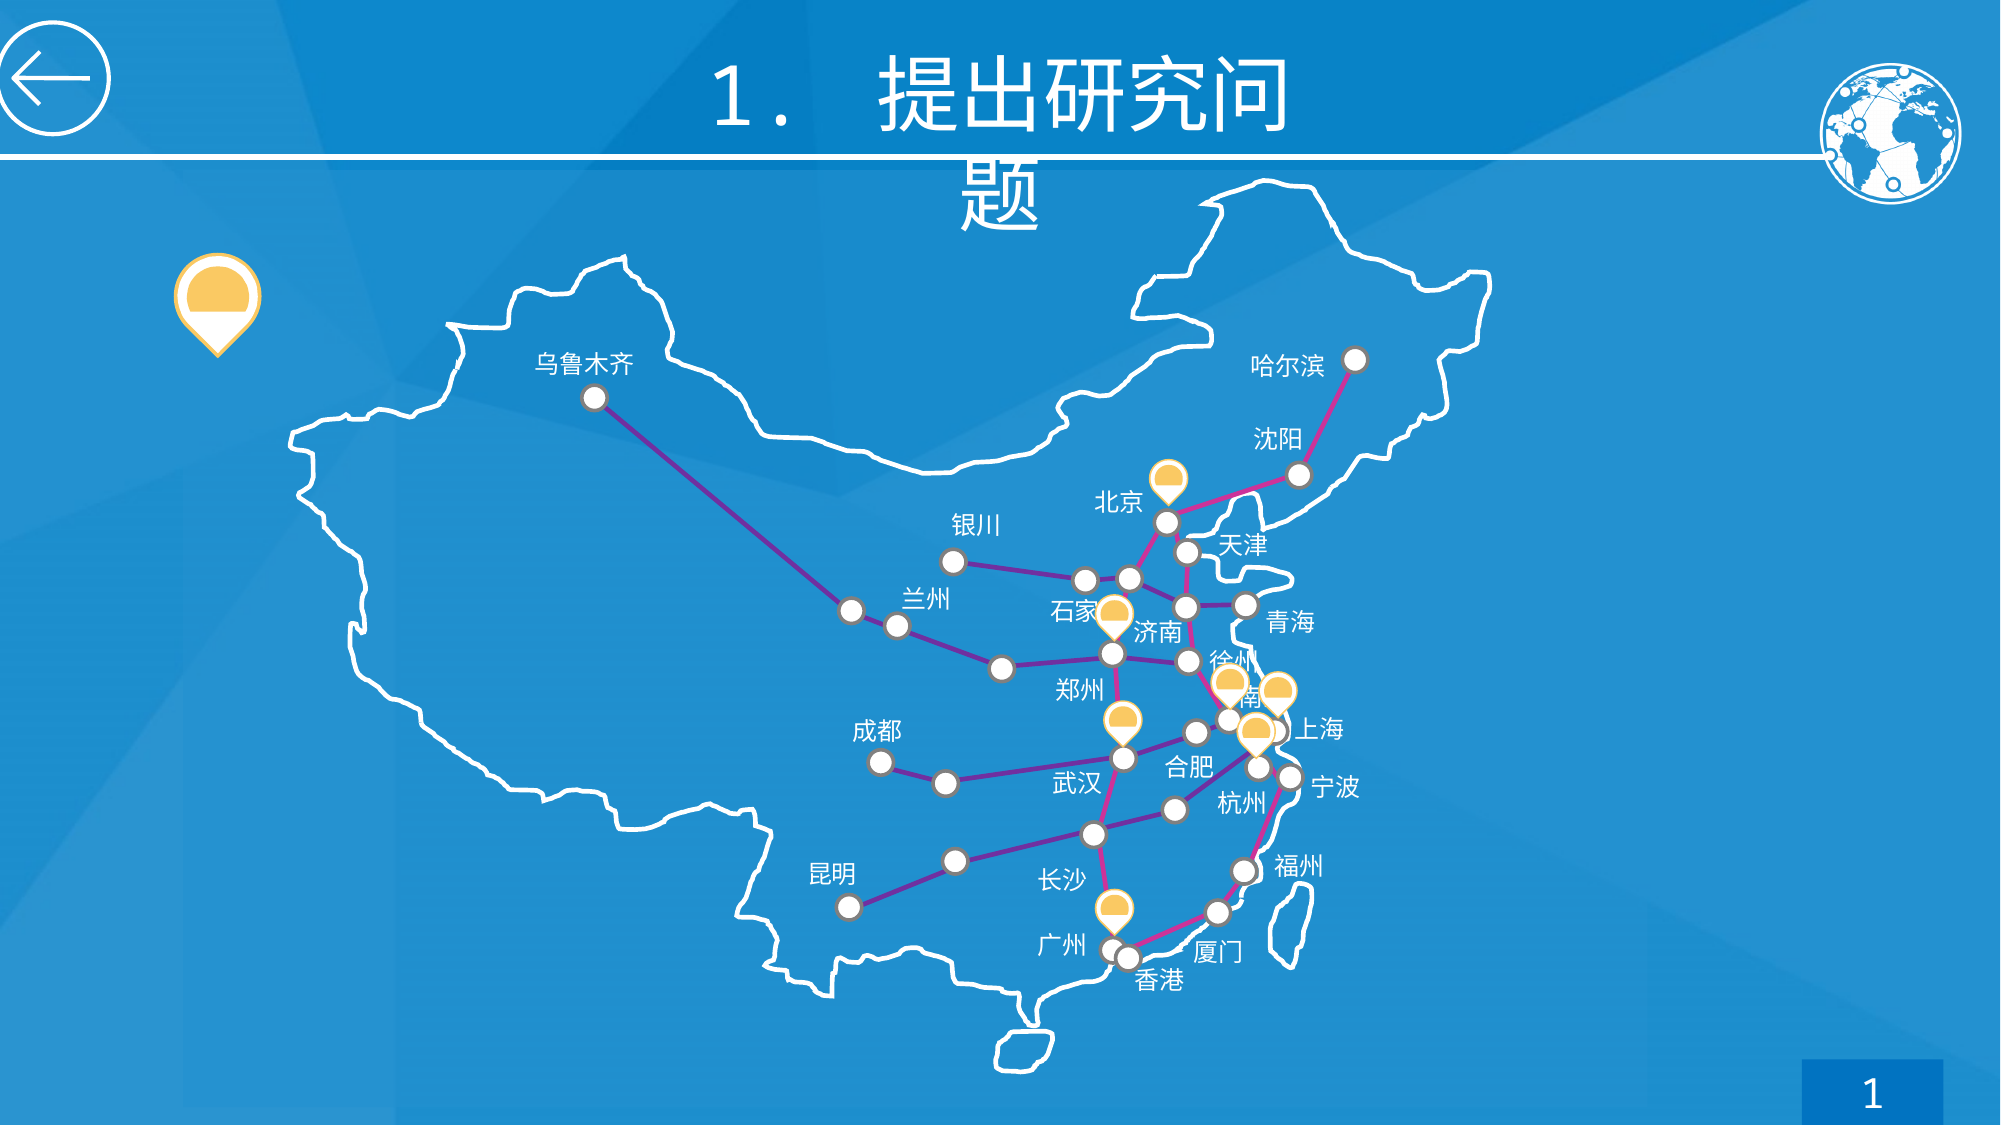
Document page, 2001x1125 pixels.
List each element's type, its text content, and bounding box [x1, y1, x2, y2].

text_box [169, 248, 267, 359]
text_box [290, 180, 1490, 1072]
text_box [1092, 592, 1137, 642]
text_box 1. 提出研究问题 [663, 35, 1337, 141]
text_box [1208, 660, 1252, 711]
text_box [1256, 669, 1300, 719]
picture [0, 0, 2001, 1125]
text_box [1101, 698, 1145, 748]
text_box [1146, 456, 1191, 507]
text_box 1 [1801, 1059, 1944, 1125]
text_box [182, 169, 1649, 1108]
text_box [0, 20, 111, 137]
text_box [1234, 709, 1279, 760]
picture [0, 25, 106, 132]
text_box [1092, 886, 1137, 937]
